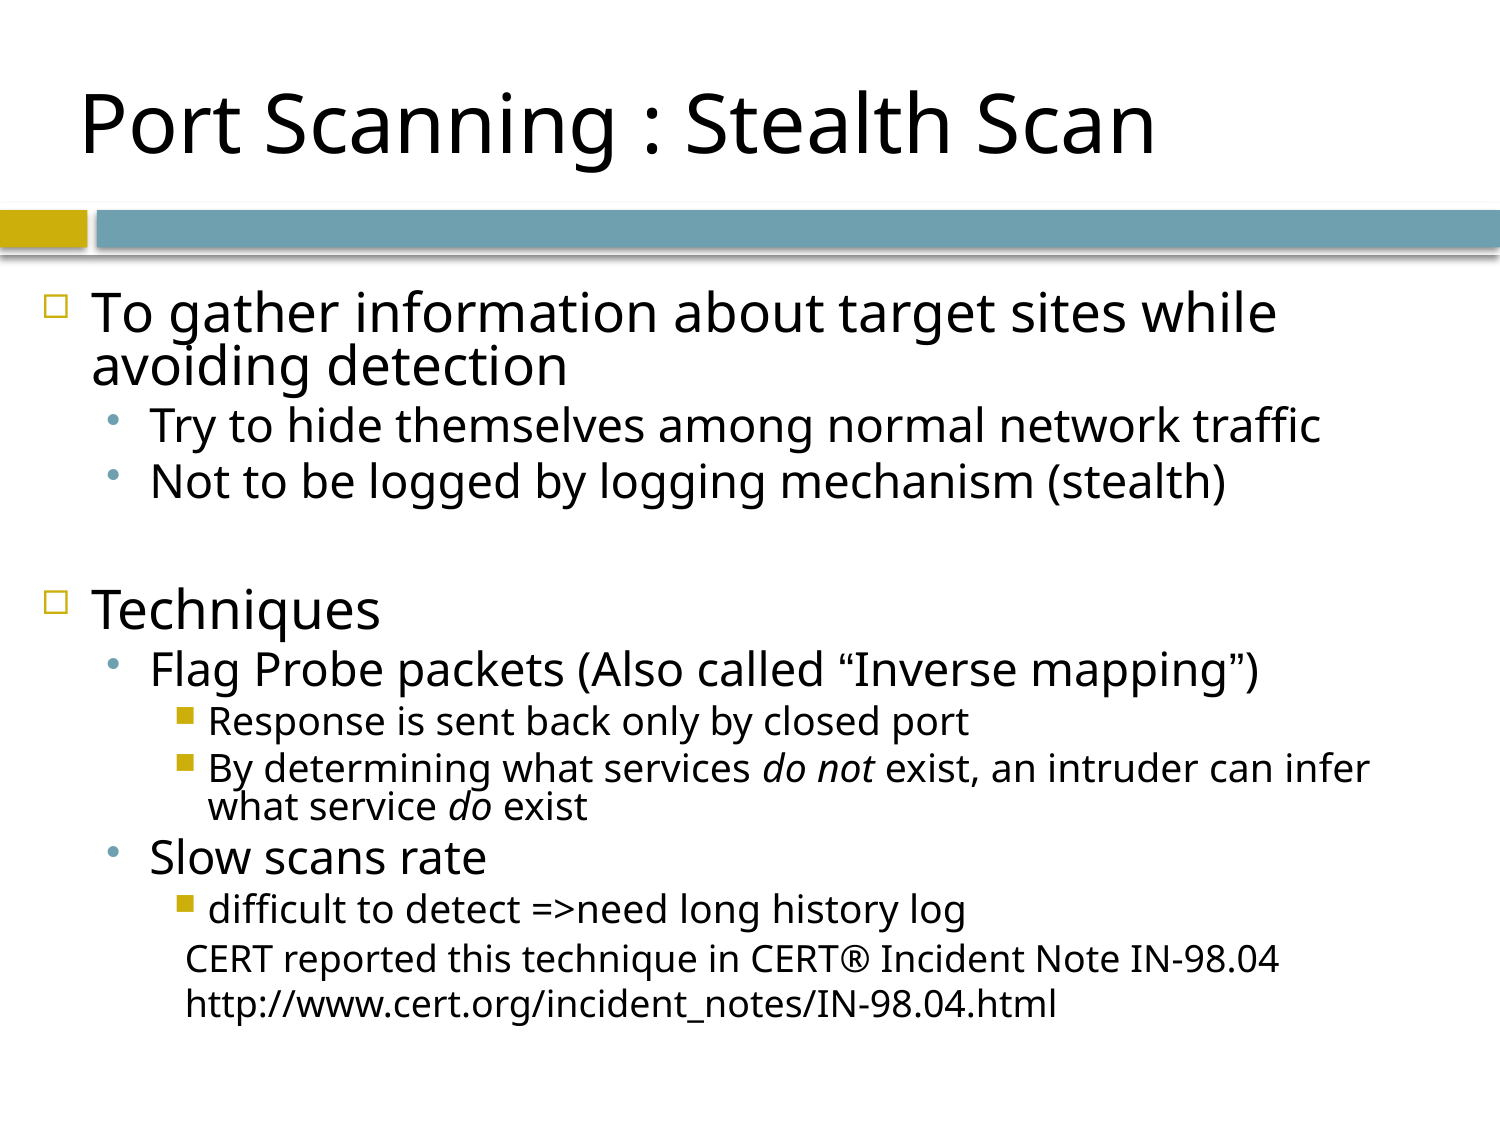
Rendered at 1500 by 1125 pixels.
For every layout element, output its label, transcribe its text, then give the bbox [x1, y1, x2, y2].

list To gather information about target sites while avoiding detection Try to hide themselves among normal network traffic Not to be logged by logging mechanism (stealth) Techniques Flag Probe packets (Also called “Inverse mapping”) Response is sent back only by closed port By determining what services do not exist, an intruder can infer what service do exist Slow scans rate difficult to detect =>need long history log [41, 290, 1440, 934]
text_box CERT reported this technique in CERT® Incident Note IN-98.04 http://www.cert.org/incident_notes/IN-98.04.html [170, 928, 1329, 1033]
title Port Scanning : Stealth Scan [78, 70, 1285, 171]
